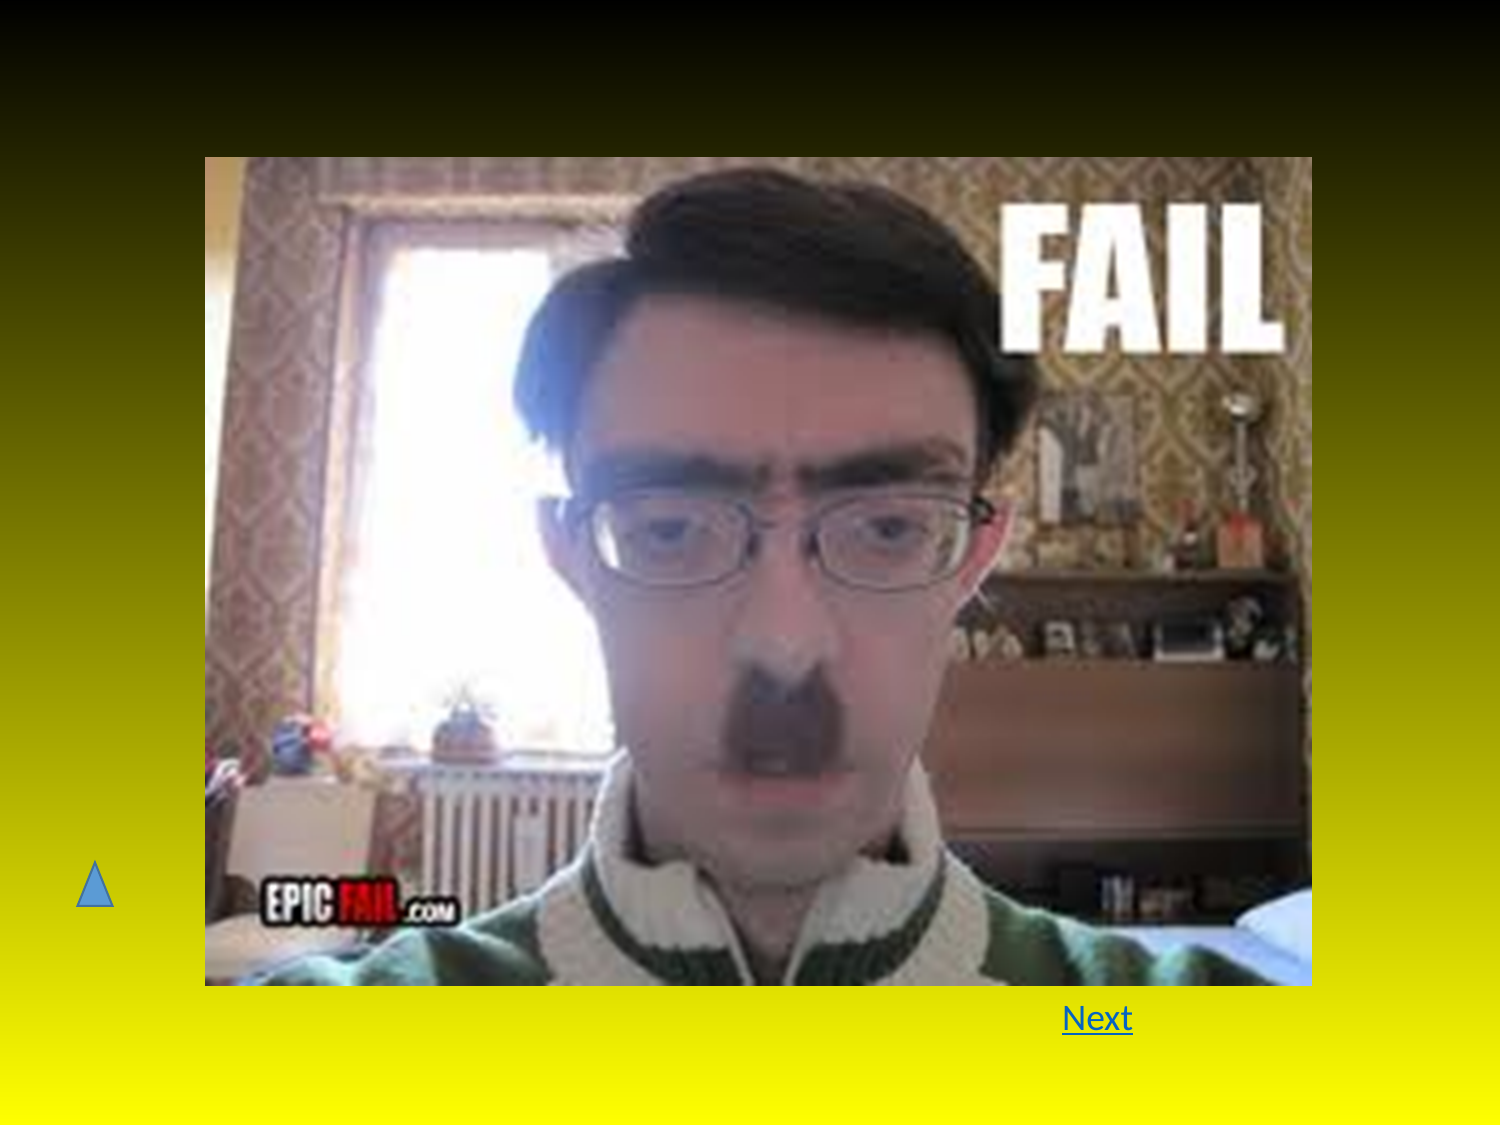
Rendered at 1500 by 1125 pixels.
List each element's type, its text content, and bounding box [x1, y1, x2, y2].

picture [205, 157, 1312, 986]
text_box [75, 859, 115, 907]
text_box Next [1047, 986, 1163, 1046]
